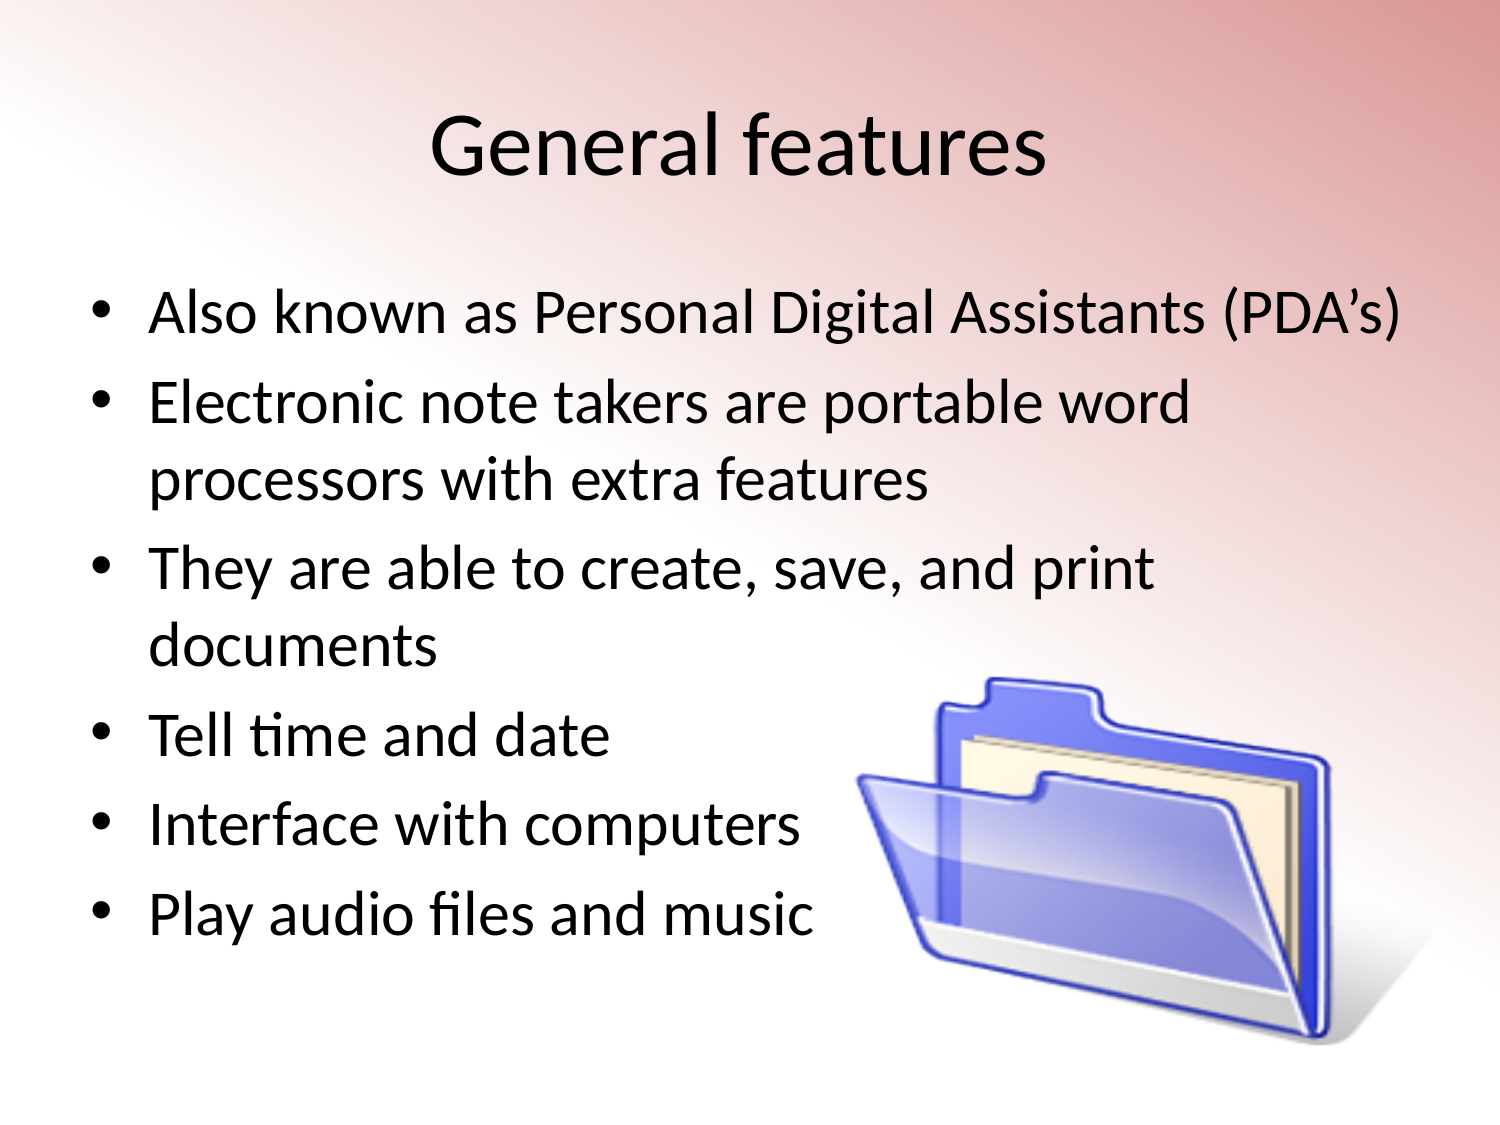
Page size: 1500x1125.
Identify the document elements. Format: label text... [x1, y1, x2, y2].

list Also known as Personal Digital Assistants (PDA’s) Electronic note takers are portable word processors with extra features They are able to create, save, and print documents Tell time and date Interface with computers Play audio files and music [75, 262, 1425, 1005]
picture [849, 624, 1432, 1082]
title General features [75, 45, 1425, 233]
